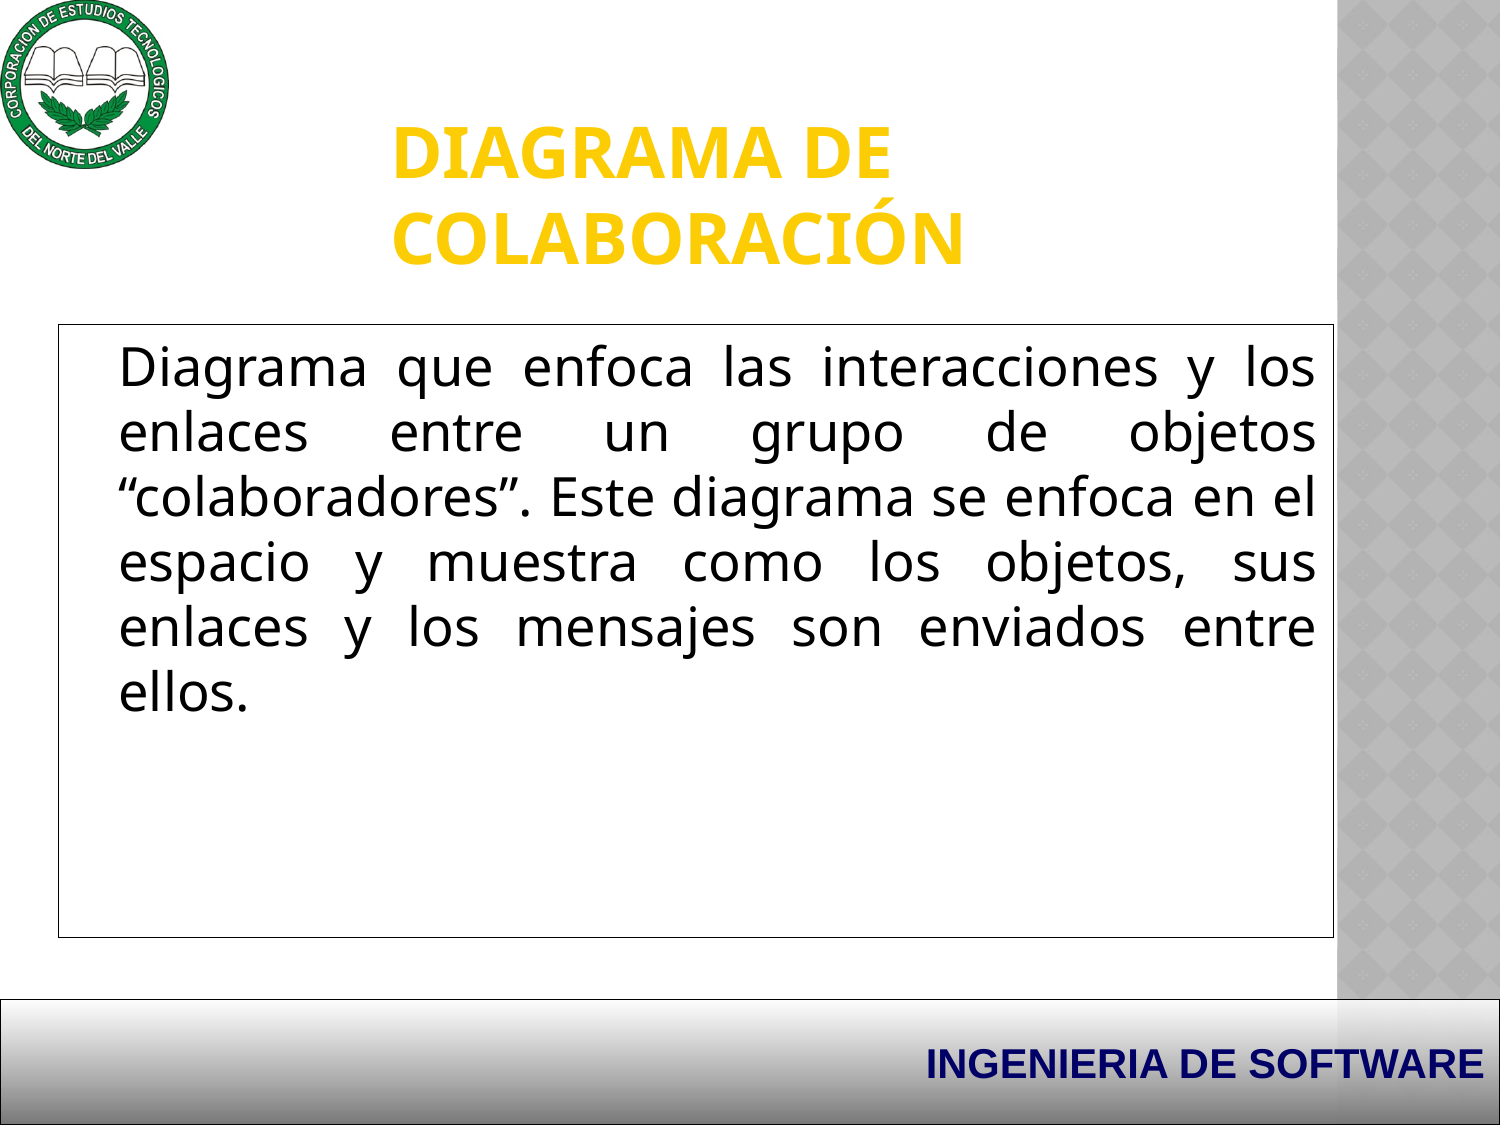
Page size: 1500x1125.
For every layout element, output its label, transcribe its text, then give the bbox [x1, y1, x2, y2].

list Diagrama que enfoca las interacciones y los enlaces entre un grupo de objetos “colaboradores”. Este diagrama se enfoca en el espacio y muestra como los objetos, sus enlaces y los mensajes son enviados entre ellos. [58, 324, 1334, 938]
picture [0, 0, 169, 169]
title Diagrama de Colaboración [375, 99, 1388, 288]
